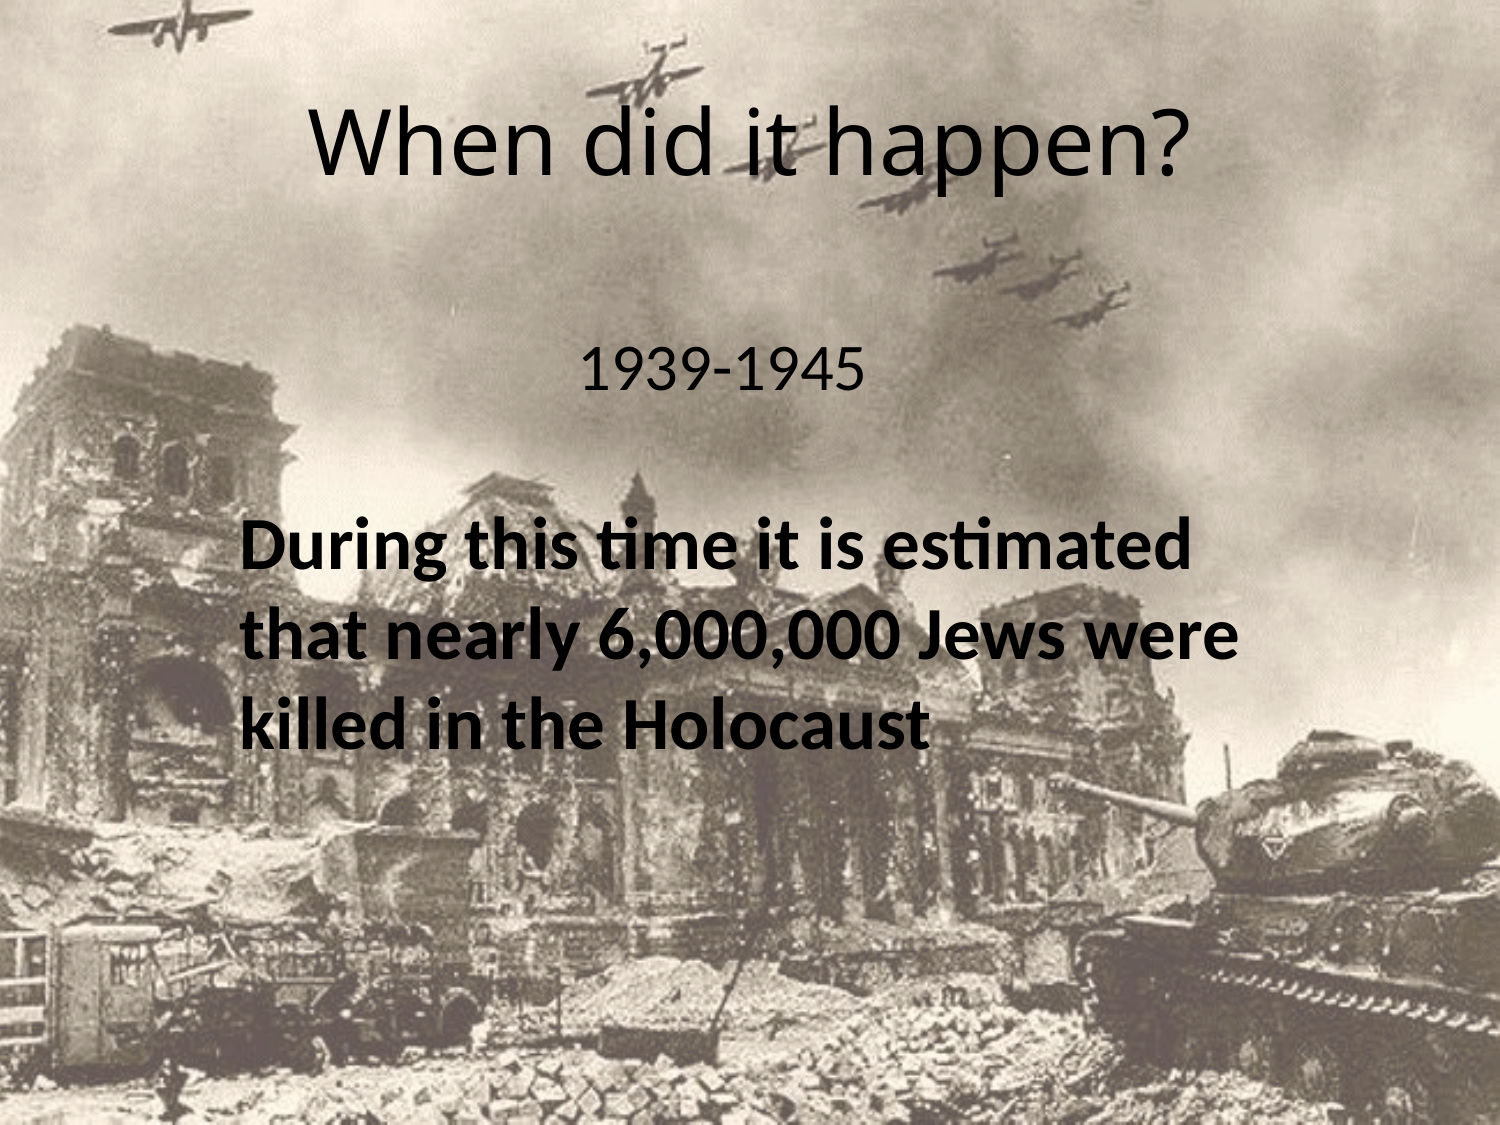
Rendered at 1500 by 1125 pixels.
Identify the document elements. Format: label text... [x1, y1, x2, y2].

title When did it happen? [75, 45, 1425, 233]
text_box During this time it is estimated that nearly 6,000,000 Jews were killed in the Holocaust [225, 487, 1313, 773]
text_box 1939-1945 [562, 316, 888, 412]
